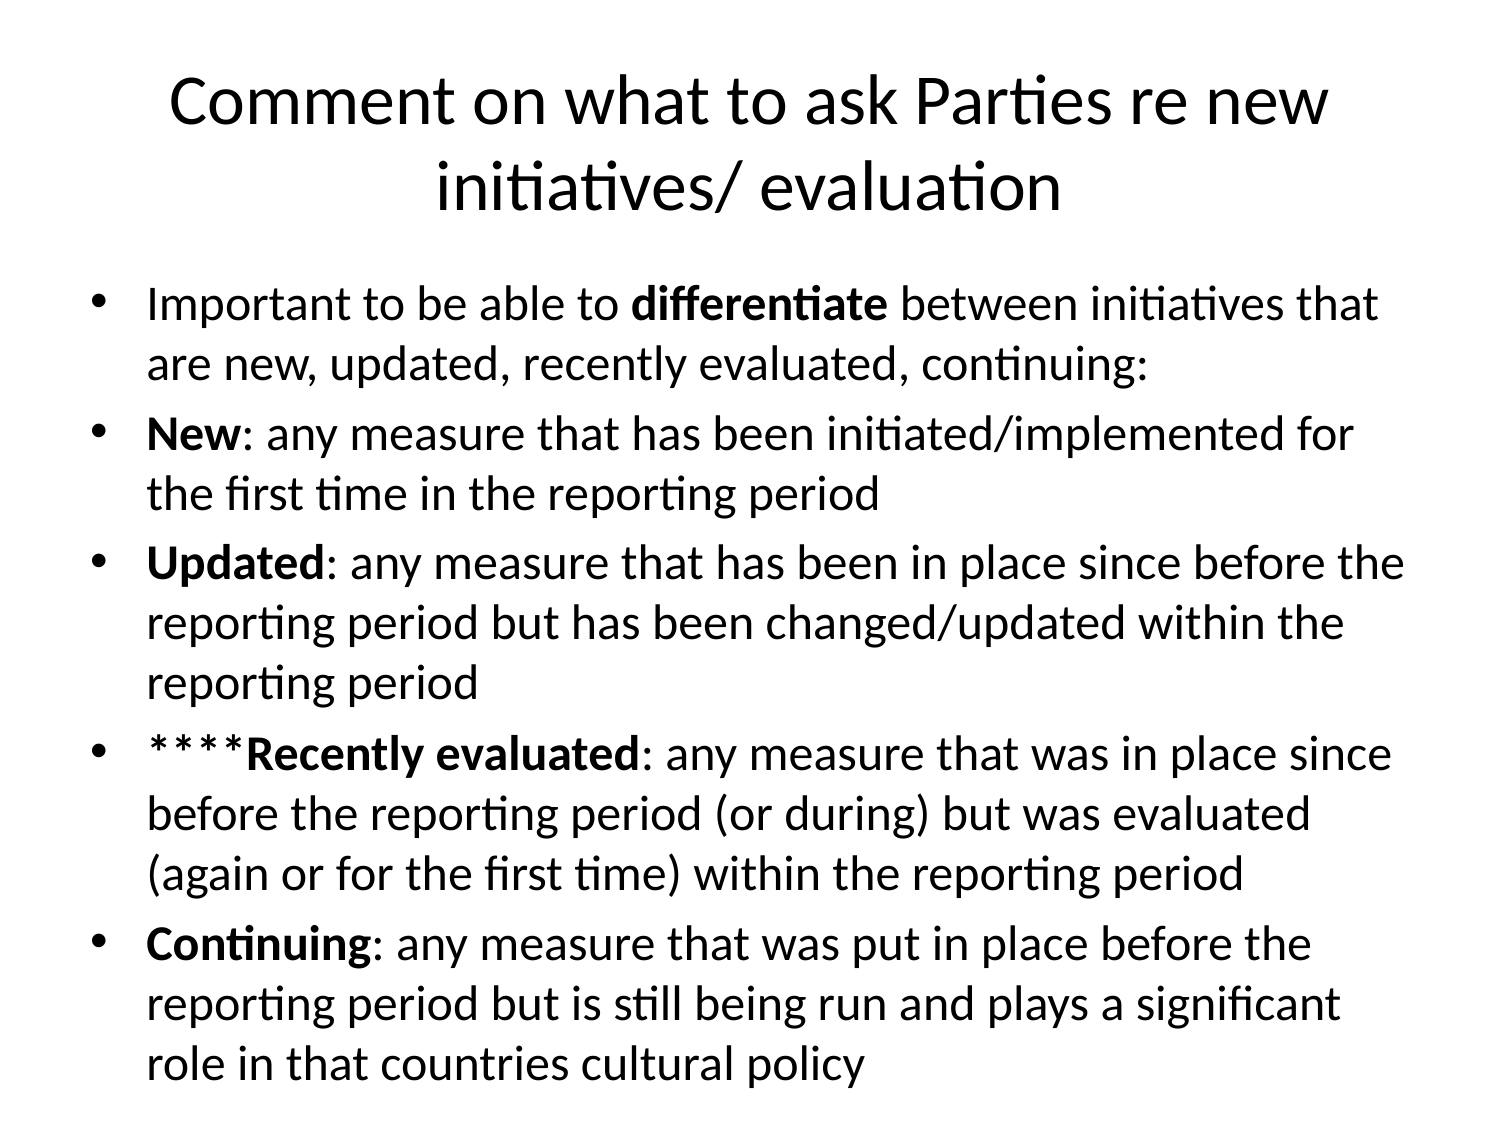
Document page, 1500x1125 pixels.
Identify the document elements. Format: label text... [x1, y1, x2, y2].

list Important to be able to differentiate between initiatives that are new, updated, recently evaluated, continuing: New: any measure that has been initiated/implemented for the first time in the reporting period Updated: any measure that has been in place since before the reporting period but has been changed/updated within the reporting period ****Recently evaluated: any measure that was in place since before the reporting period (or during) but was evaluated (again or for the first time) within the reporting period Continuing: any measure that was put in place before the reporting period but is still being run and plays a significant role in that countries cultural policy [75, 262, 1425, 1005]
title Comment on what to ask Parties re new initiatives/ evaluation [75, 45, 1425, 233]
